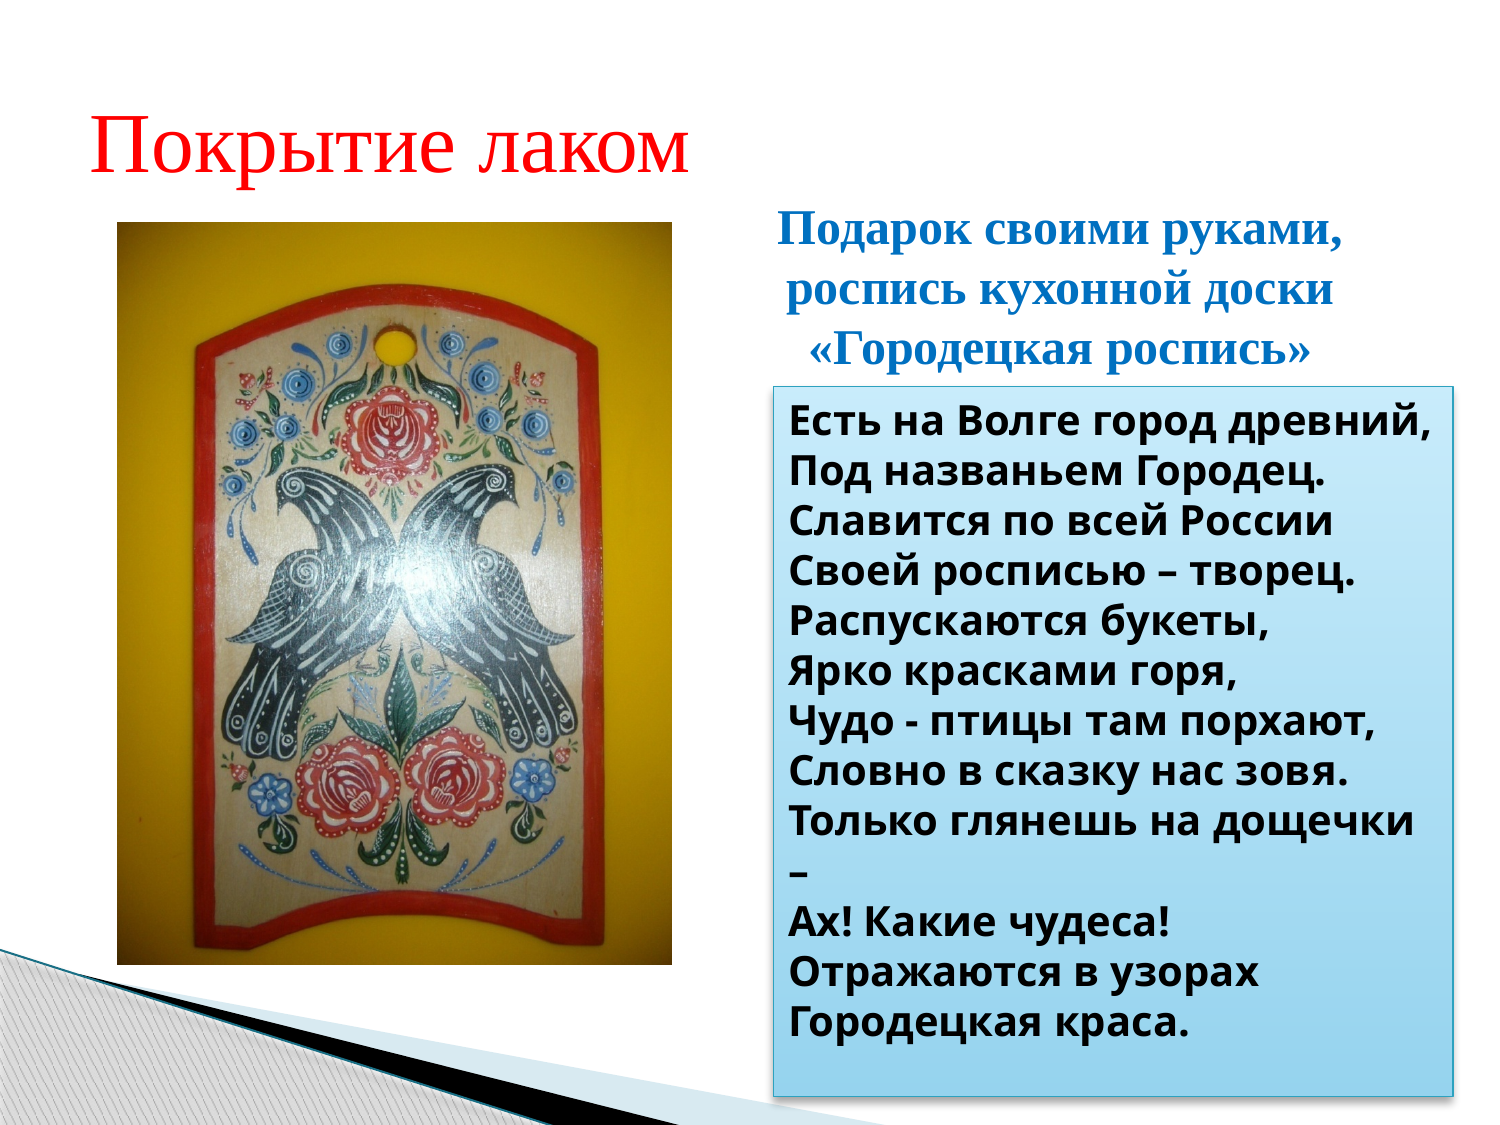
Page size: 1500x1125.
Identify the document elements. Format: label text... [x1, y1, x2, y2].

text_box Подарок своими руками, роспись кухонной доски «Городецкая роспись» [679, 187, 1442, 383]
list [116, 222, 672, 966]
title Покрытие лаком [75, 45, 1425, 233]
text_box Есть на Волге город древний, Под названьем Городец. Славится по всей России Своей росписью – творец. Распускаются букеты, Ярко красками горя, Чудо - птицы там порхают, Словно в сказку нас зовя. Только глянешь на дощечки – Ах! Какие чудеса! Отражаются в узорах Городецкая краса. [773, 386, 1454, 1097]
